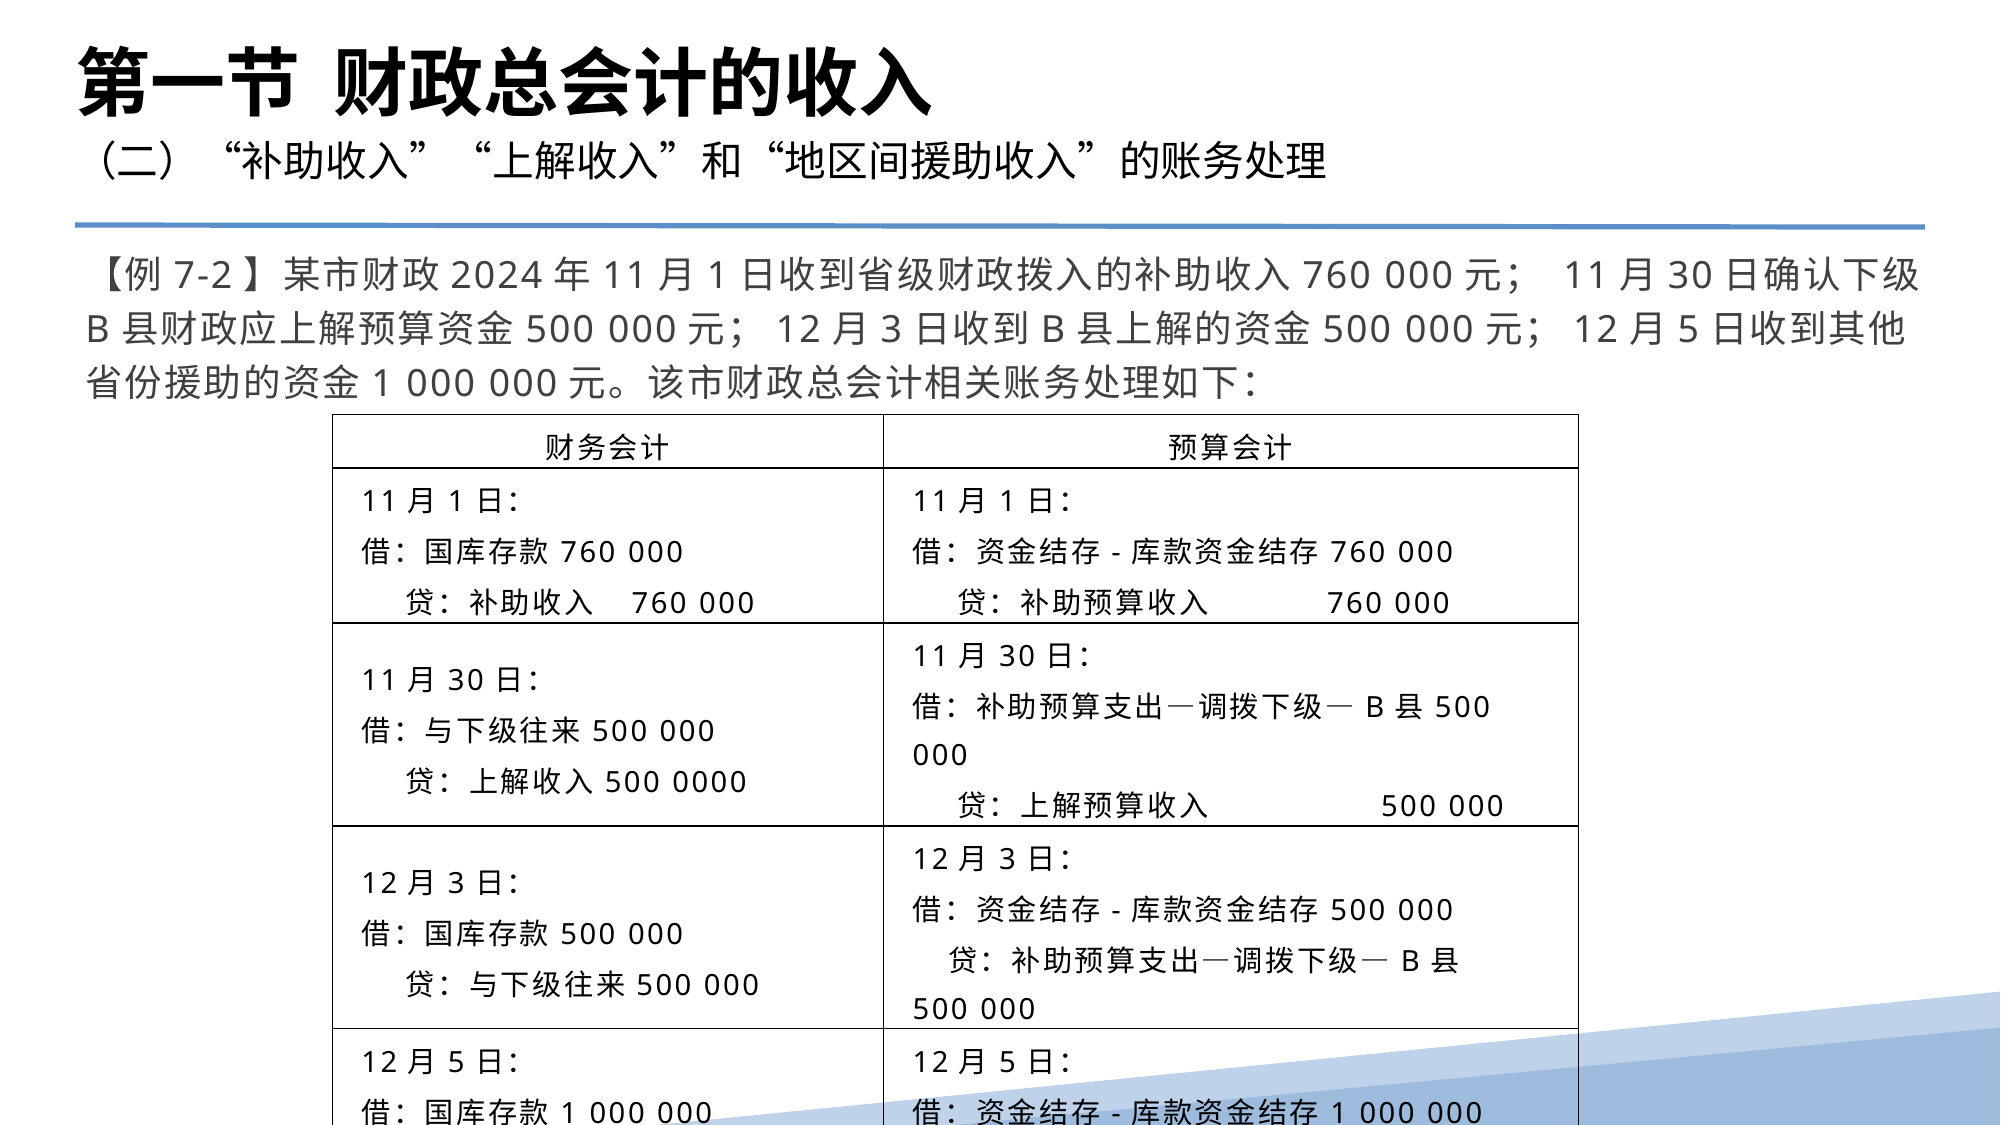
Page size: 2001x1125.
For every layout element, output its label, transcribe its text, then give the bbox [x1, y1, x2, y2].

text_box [656, 991, 2000, 1125]
table_header 财务会计 [333, 415, 883, 467]
table_cell 12月3日： 借：资金结存-库款资金结存500 000 贷：补助预算支出—调拨下级—B县 500 000 [884, 827, 1578, 991]
table_cell 11月30日： 借：补助预算支出—调拨下级—B县500 000 贷：上解预算收入 500 000 [884, 624, 1578, 825]
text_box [74, 224, 1925, 228]
table_cell 11月1日： 借：资金结存-库款资金结存760 000 贷：补助预算收入 760 000 [884, 469, 1578, 622]
text_box 【例7-2】某市财政2024年11月1日收到省级财政拨入的补助收入760 000元； 11月30日确认下级B县财政应上解预算资金500 000元；12月3日收到B县上解的资金500 000元；12月5日收到其他省份援助的资金1 000 000元。该市财政总会计相关账务处理如下： [75, 218, 1934, 428]
text_box 第一节 财政总会计的收入 [75, 24, 1925, 124]
table_cell 11月30日： 借：与下级往来500 000 贷：上解收入500 0000 [333, 624, 883, 825]
table_header 预算会计 [884, 415, 1578, 467]
table_cell 12月5日： 借：国库存款1 000 000 贷：地区间援助收入1 000 000 [333, 1029, 656, 1125]
table_cell 11月1日： 借：国库存款760 000 贷：补助收入 760 000 [333, 469, 883, 622]
text_box （二）“补助收入”“上解收入”和“地区间援助收入”的账务处理 [75, 124, 1925, 200]
table_cell 12月3日： 借：国库存款500 000 贷：与下级往来500 000 [333, 827, 883, 1028]
